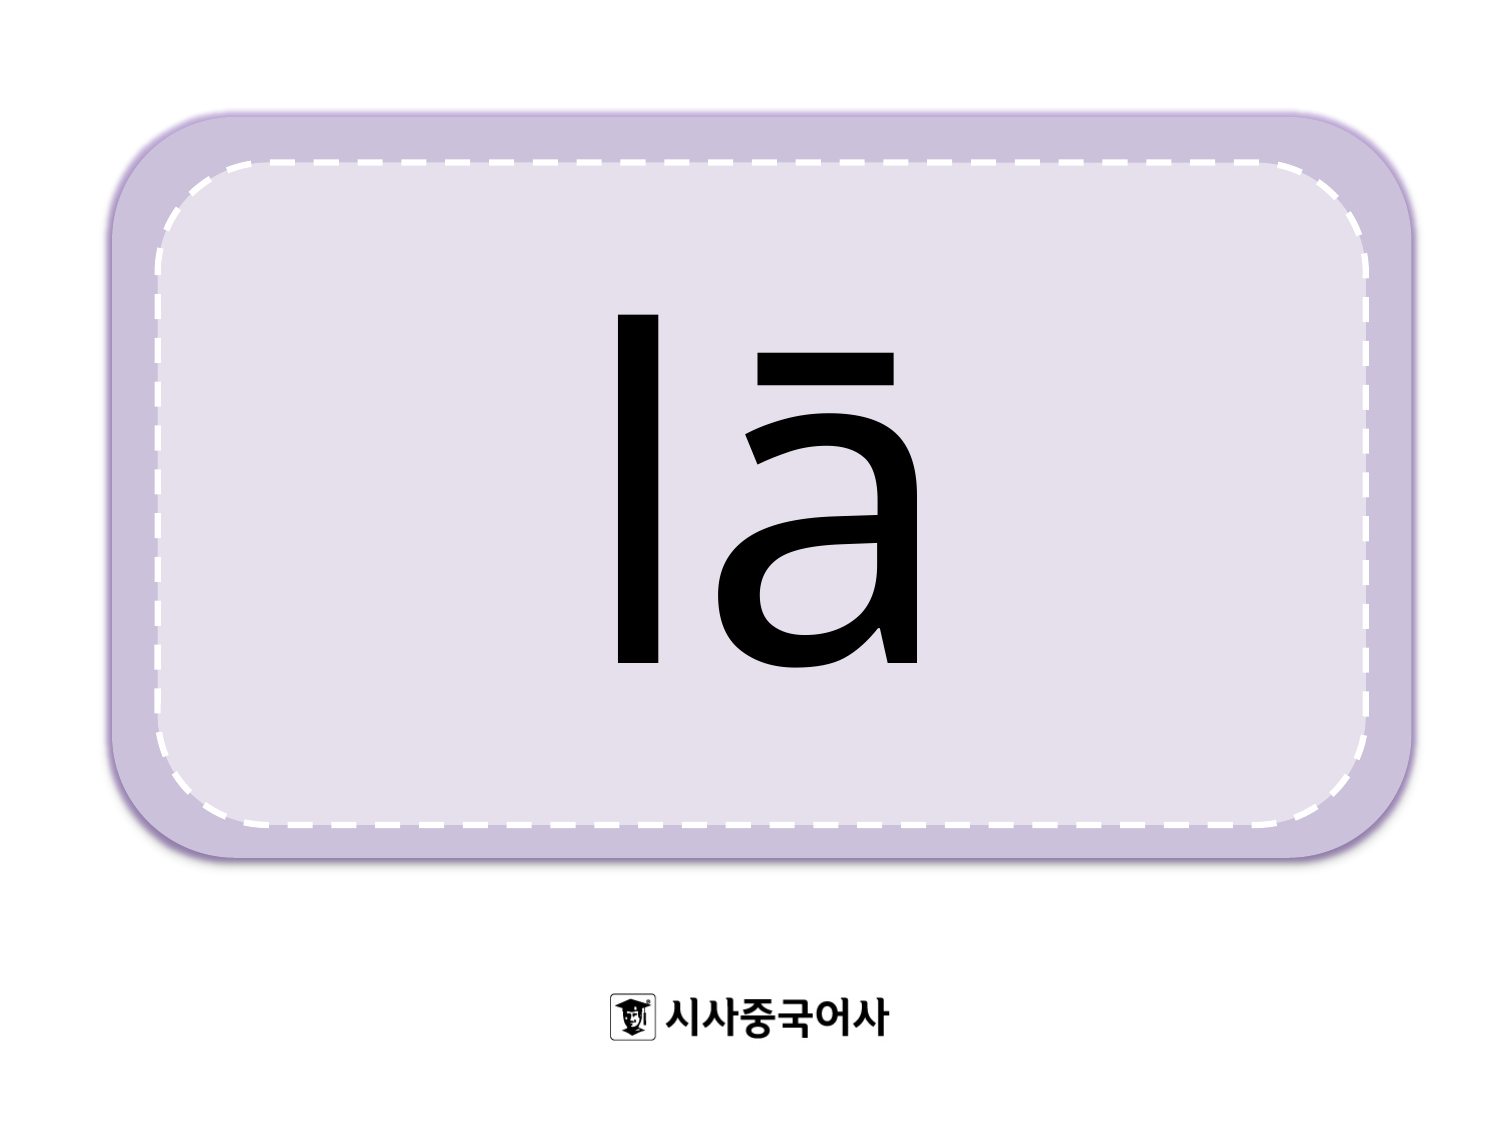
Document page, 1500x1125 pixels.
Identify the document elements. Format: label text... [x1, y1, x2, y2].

text_box lā [162, 149, 1371, 812]
picture [602, 987, 898, 1047]
